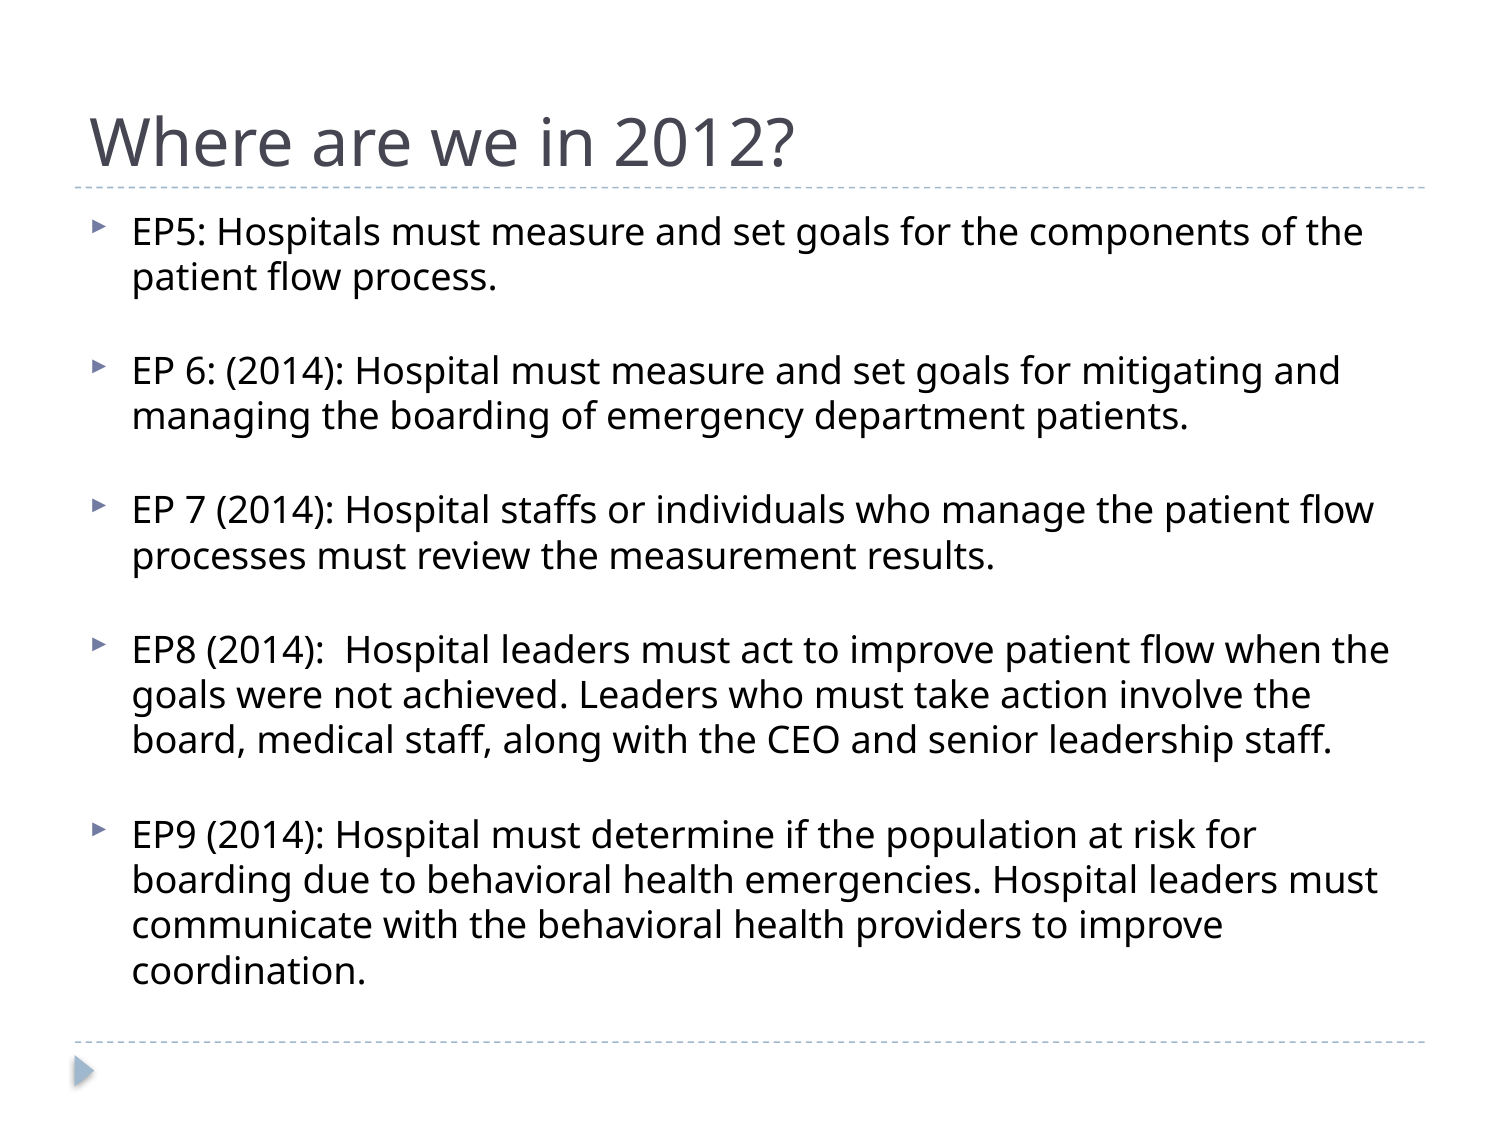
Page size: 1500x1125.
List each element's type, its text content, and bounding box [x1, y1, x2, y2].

title Where are we in 2012? [75, 24, 1425, 188]
list EP5: Hospitals must measure and set goals for the components of the patient flow process. EP 6: (2014): Hospital must measure and set goals for mitigating and managing the boarding of emergency department patients. EP 7 (2014): Hospital staffs or individuals who manage the patient flow processes must review the measurement results. EP8 (2014): Hospital leaders must act to improve patient flow when the goals were not achieved. Leaders who must take action involve the board, medical staff, along with the CEO and senior leadership staff. EP9 (2014): Hospital must determine if the population at risk for boarding due to behavioral health emergencies. Hospital leaders must communicate with the behavioral health providers to improve coordination. [75, 200, 1425, 1010]
